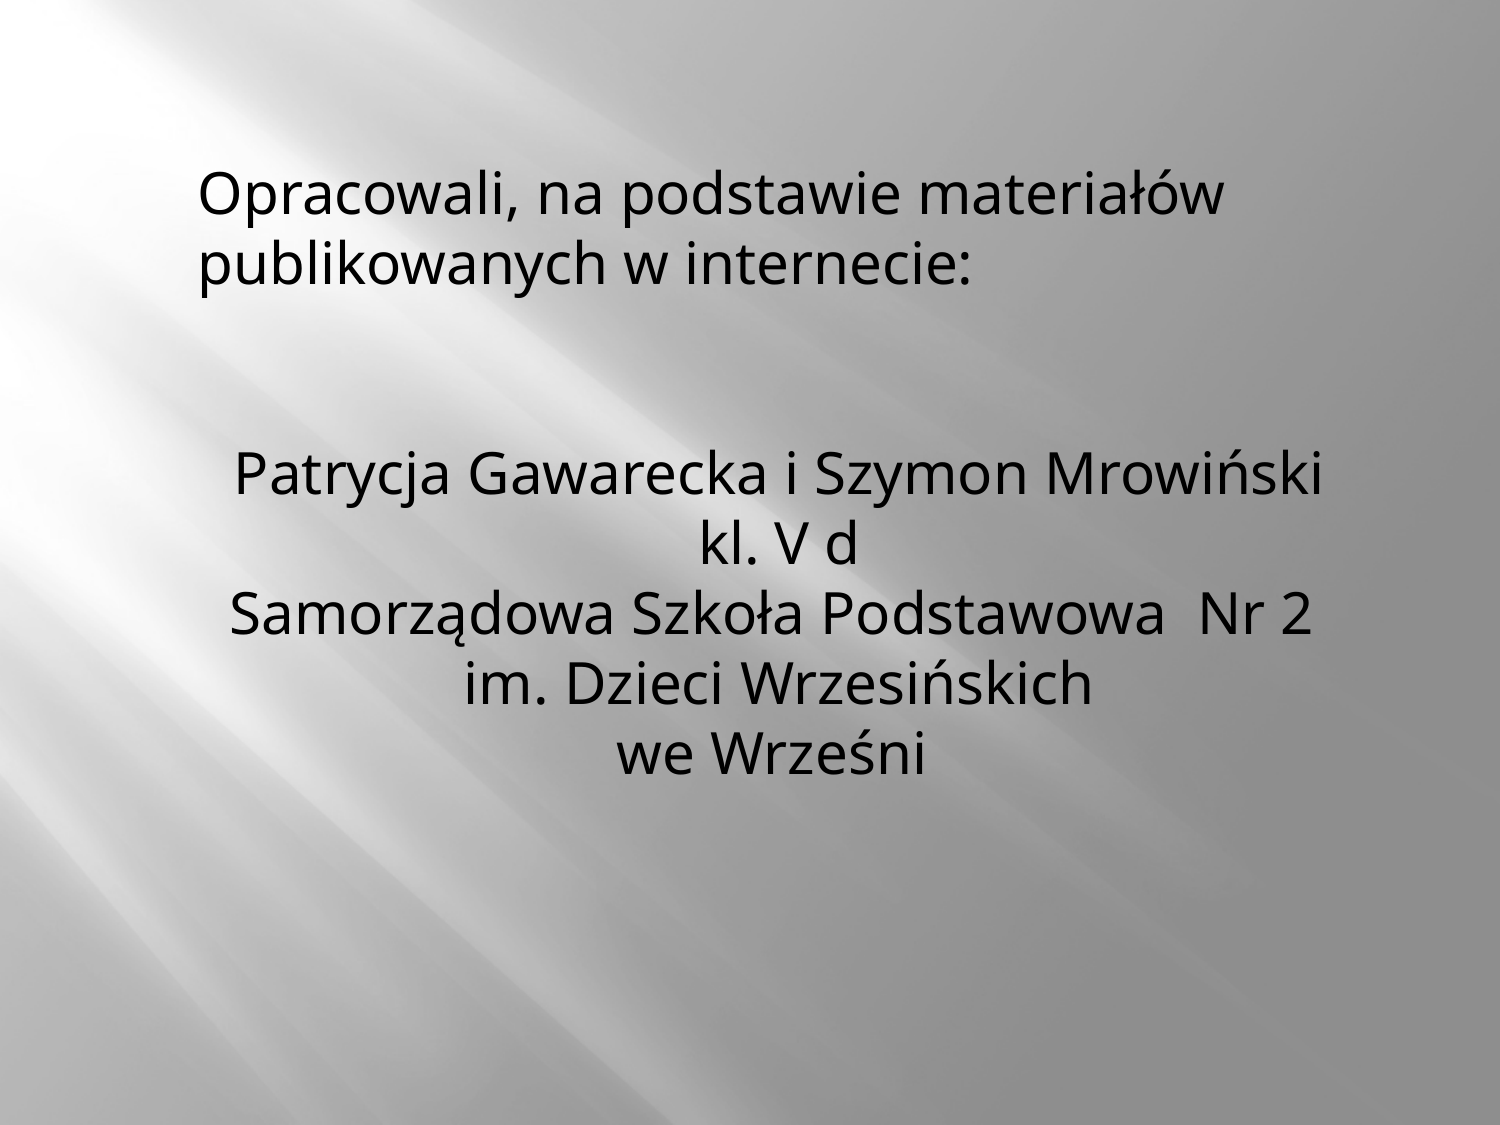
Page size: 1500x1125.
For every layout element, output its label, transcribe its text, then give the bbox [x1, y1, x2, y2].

text_box Opracowali, na podstawie materiałów publikowanych w internecie: Patrycja Gawarecka i Szymon Mrowiński kl. V d Samorządowa Szkoła Podstawowa Nr 2 im. Dzieci Wrzesińskich we Wrześni [183, 148, 1376, 794]
